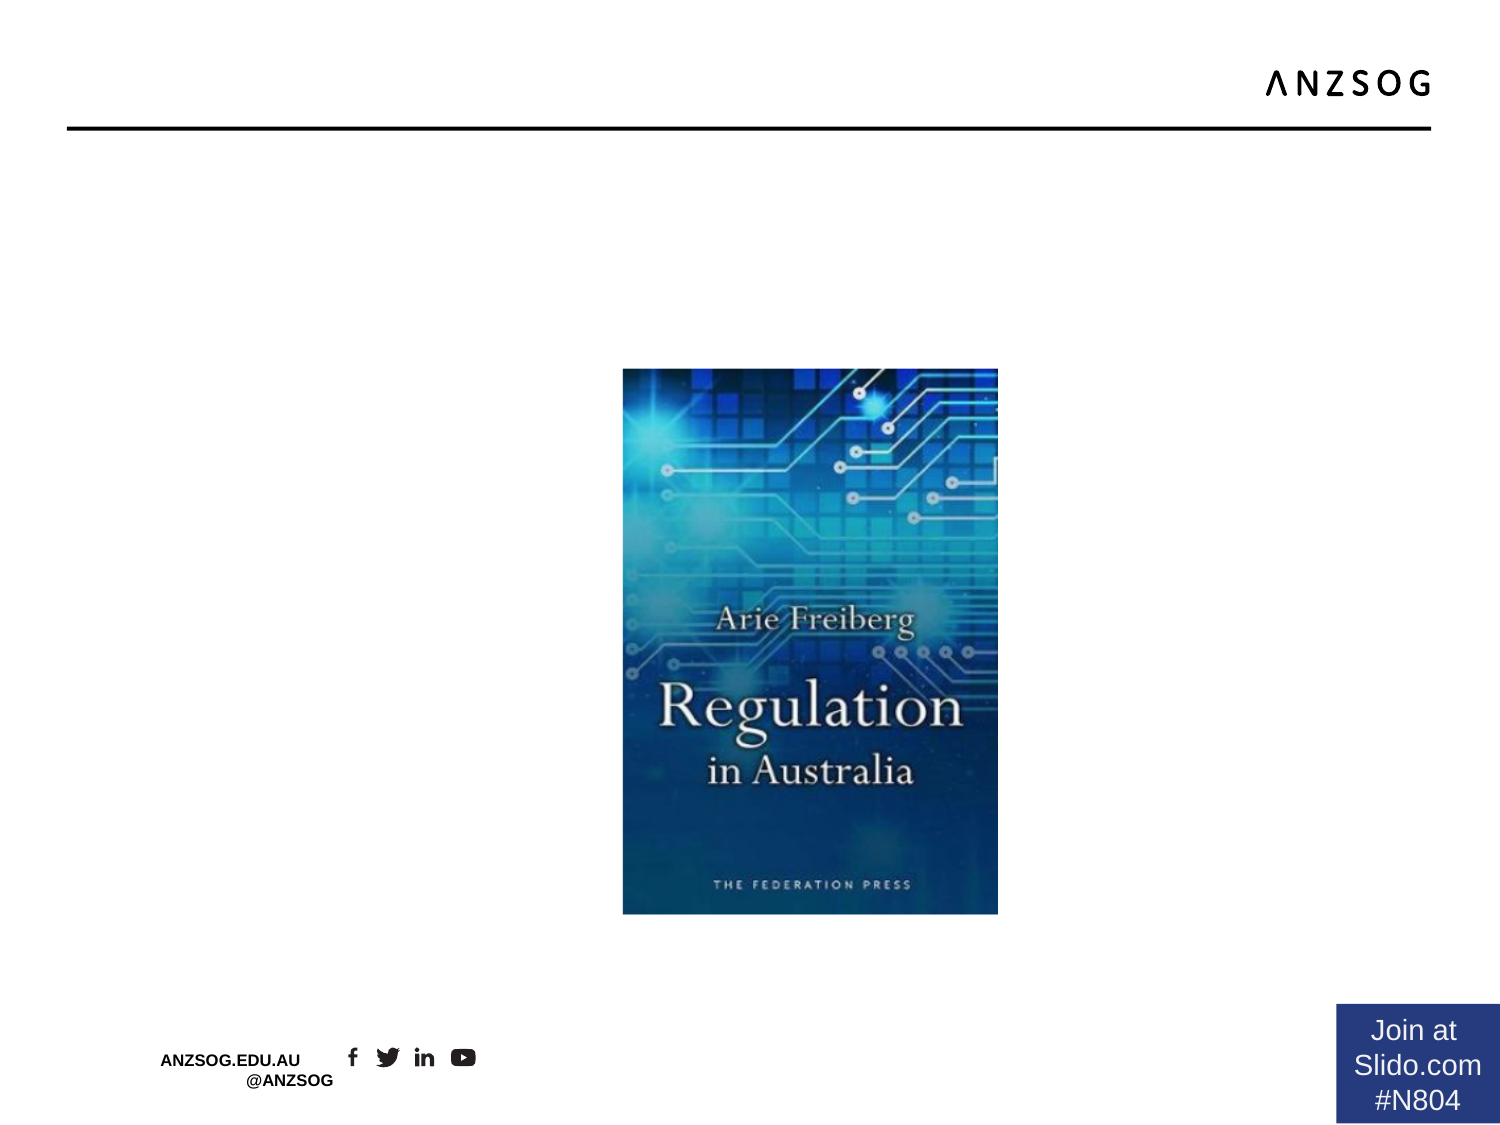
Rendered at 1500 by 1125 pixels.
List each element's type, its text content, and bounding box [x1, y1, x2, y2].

text_box Join at Slido.com #N804 [1336, 1003, 1500, 1124]
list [552, 360, 998, 950]
